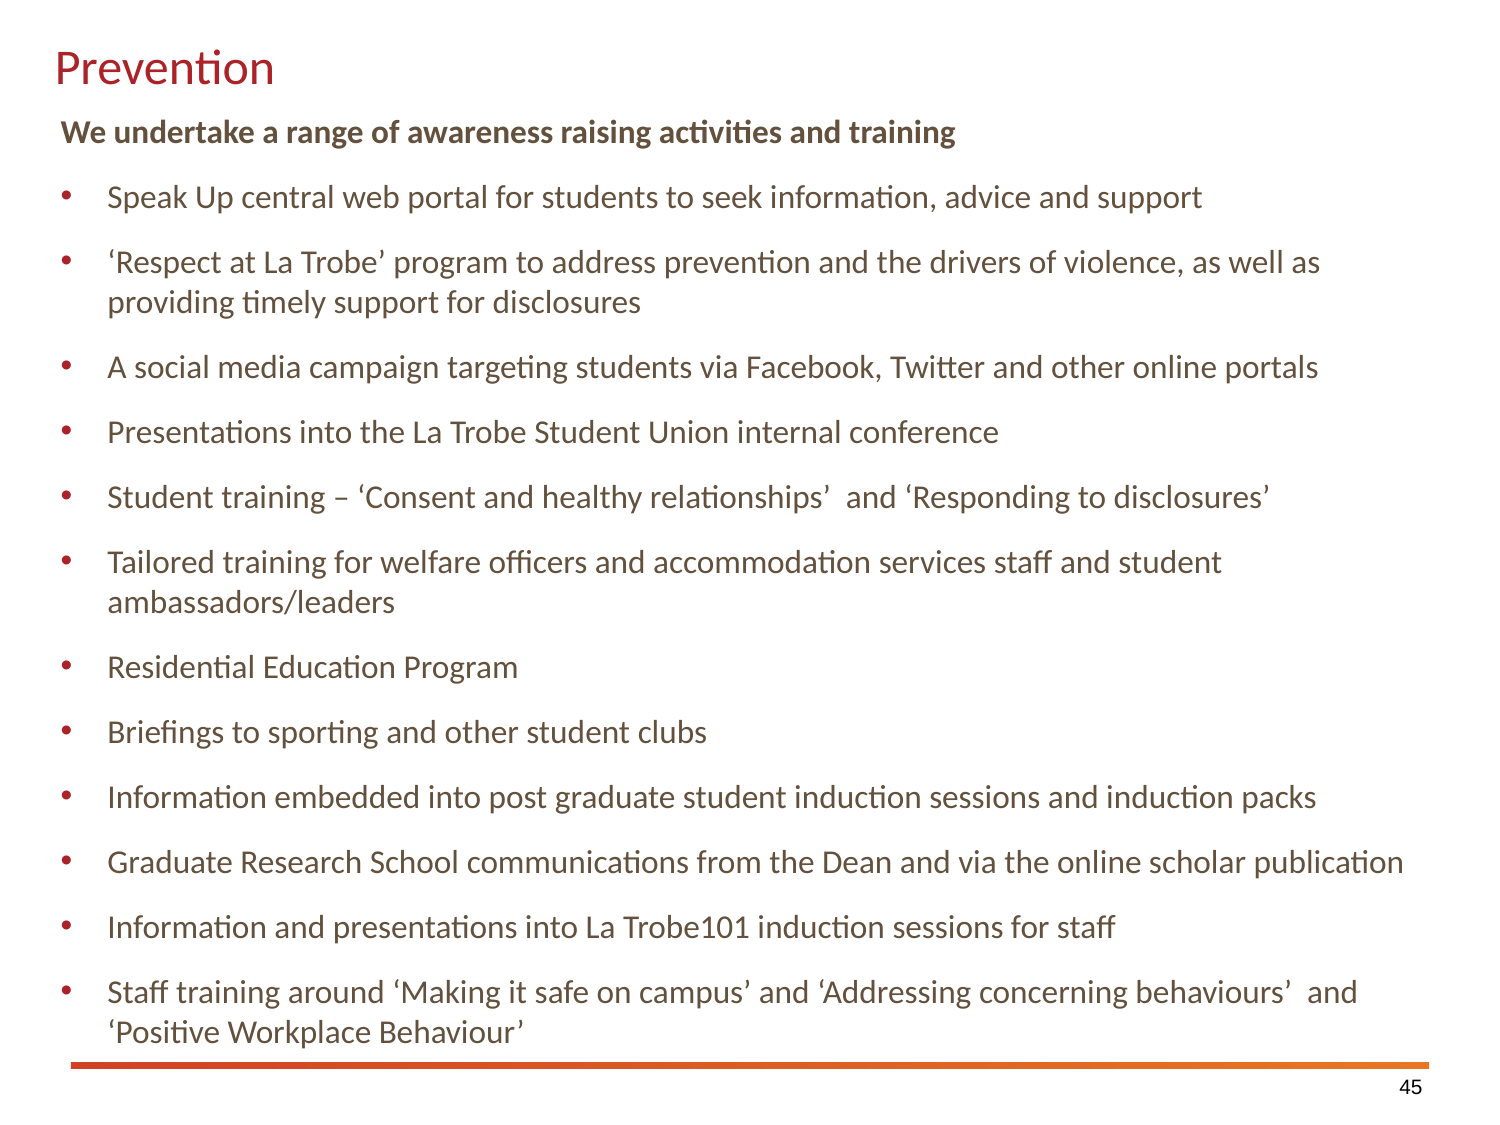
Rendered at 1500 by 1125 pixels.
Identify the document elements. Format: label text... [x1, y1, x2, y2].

text_box Prevention [54, 34, 413, 104]
list We undertake a range of awareness raising activities and training Speak Up central web portal for students to seek information, advice and support ‘Respect at La Trobe’ program to address prevention and the drivers of violence, as well as providing timely support for disclosures A social media campaign targeting students via Facebook, Twitter and other online portals Presentations into the La Trobe Student Union internal conference Student training – ‘Consent and healthy relationships’ and ‘Responding to disclosures’ Tailored training for welfare officers and accommodation services staff and student ambassadors/leaders Residential Education Program Briefings to sporting and other student clubs Information embedded into post graduate student induction sessions and induction packs Graduate Research School communications from the Dean and via the online scholar publication Information and presentations into La Trobe101 induction sessions for staff Staff training around ‘Making it safe on campus’ and ‘Addressing concerning behaviours’ and ‘Positive Workplace Behaviour’ [60, 110, 1431, 853]
